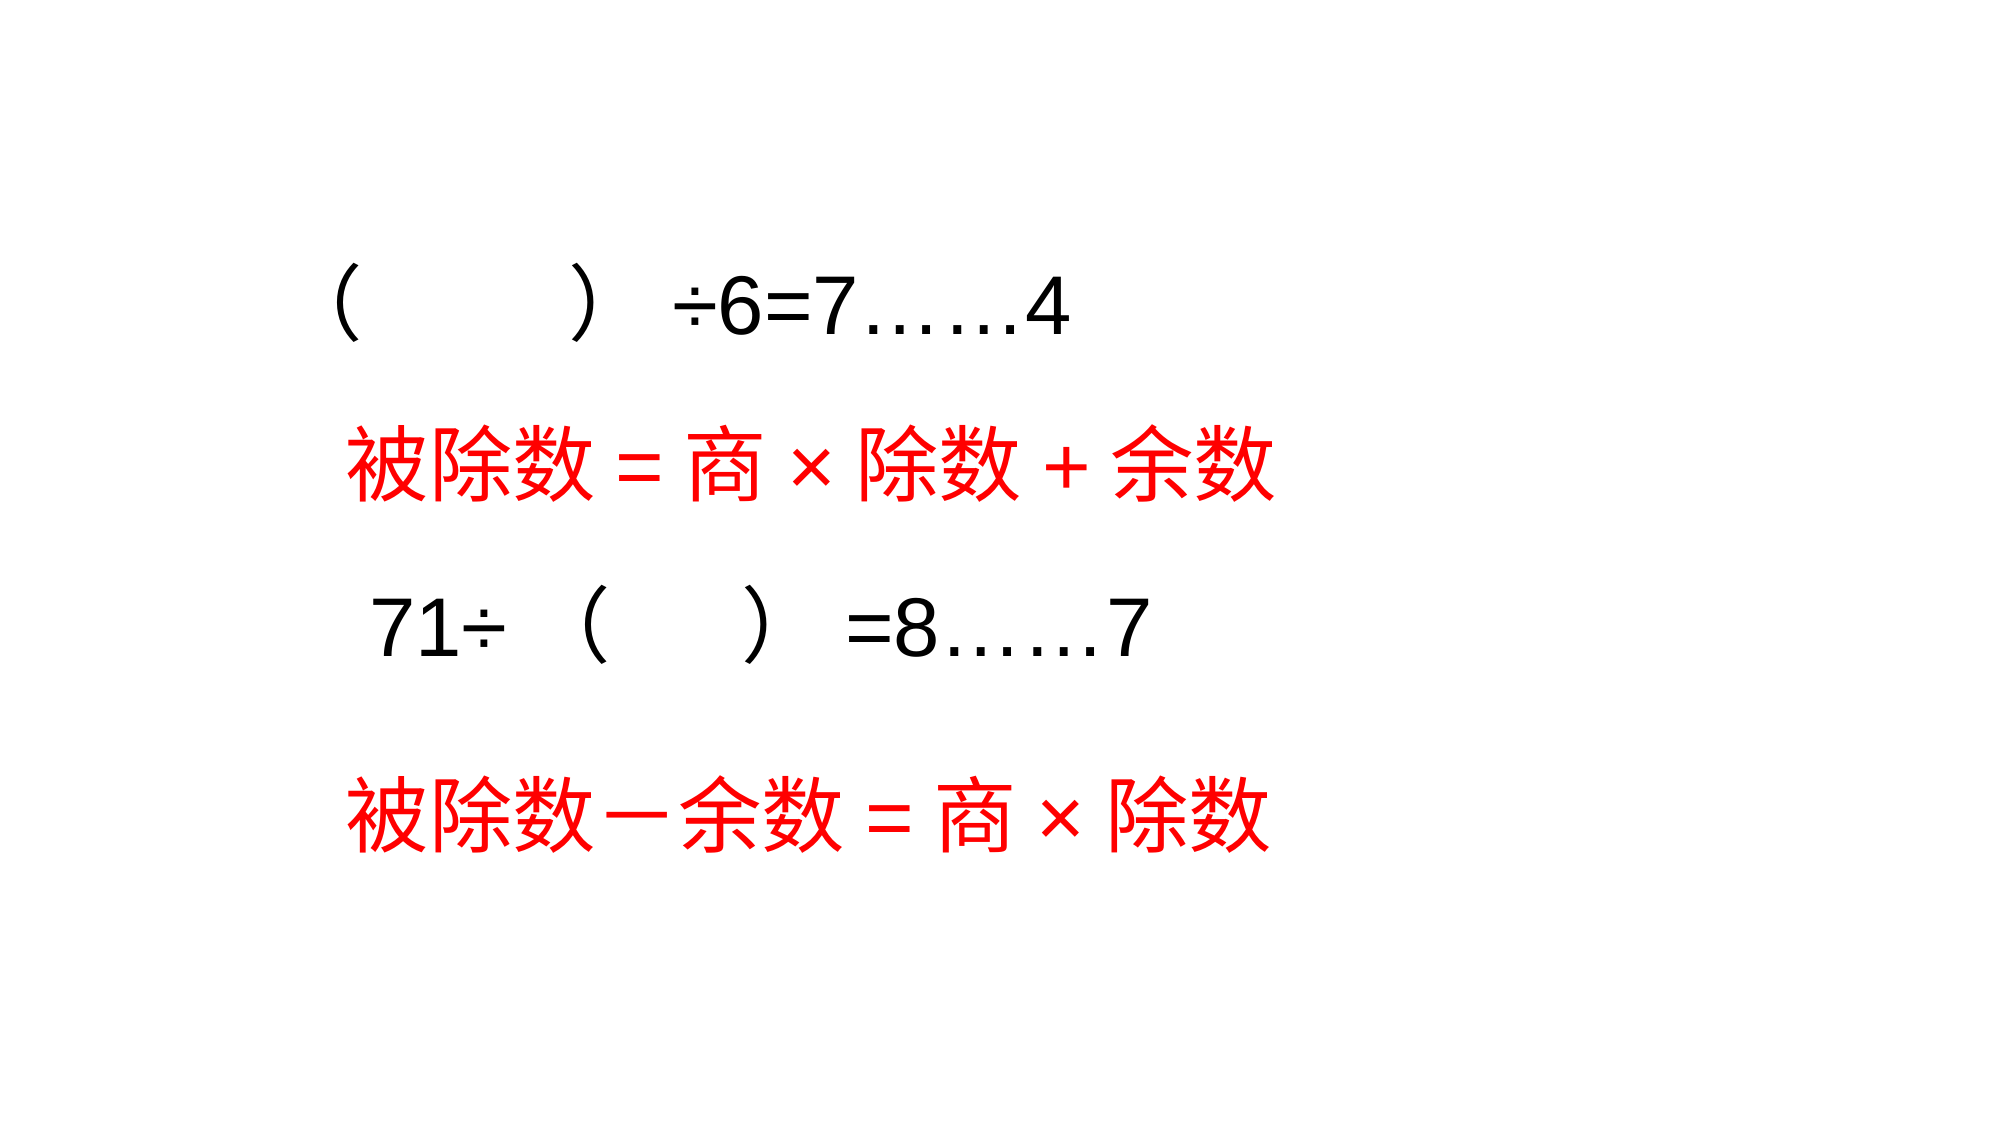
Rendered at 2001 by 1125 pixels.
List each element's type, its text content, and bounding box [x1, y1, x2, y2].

text_box （ ）÷6=7……4 [264, 243, 1230, 359]
text_box 71÷（ ）=8……7 [354, 565, 1320, 681]
text_box 被除数－余数=商×除数 [331, 755, 1297, 871]
text_box 被除数=商×除数+余数 [331, 404, 1297, 520]
